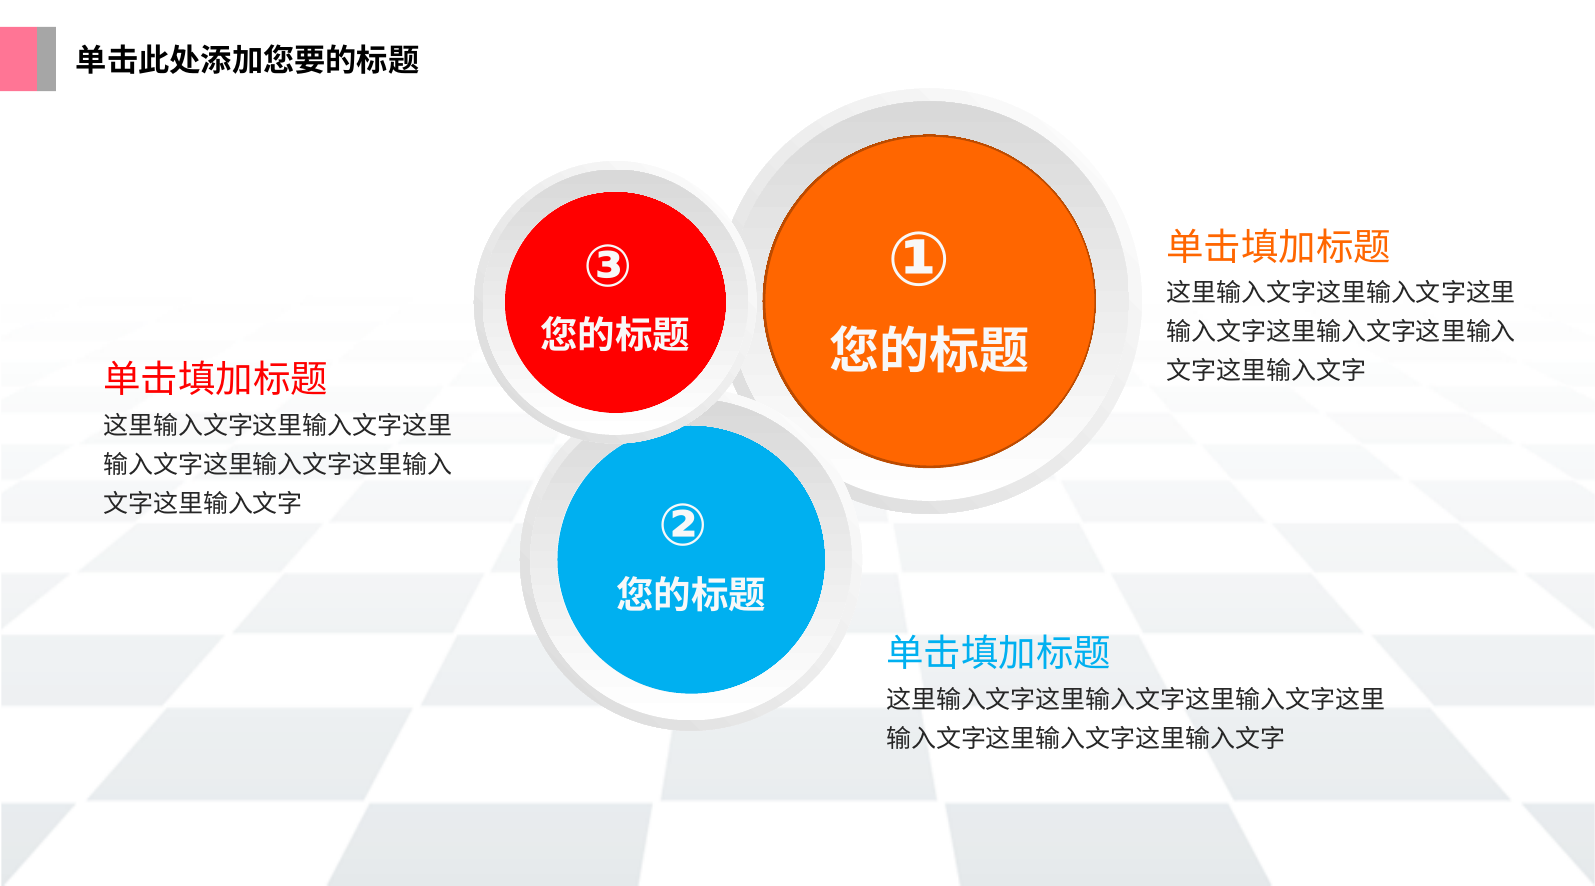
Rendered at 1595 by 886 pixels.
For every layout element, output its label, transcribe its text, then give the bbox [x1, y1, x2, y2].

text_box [706, 88, 1152, 514]
text_box 单击填加标题 这里输入文字这里输入文字这里输入文字这里输入文字这里输入文字这里输入文字 [1157, 202, 1554, 438]
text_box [511, 388, 871, 731]
text_box 单击填加标题 这里输入文字这里输入文字这里输入文字这里输入文字这里输入文字这里输入文字 [88, 334, 491, 570]
text_box 单击填加标题 这里输入文字这里输入文字这里输入文字这里输入文字这里输入文字这里输入文字 [871, 608, 1424, 805]
picture [0, 0, 1595, 886]
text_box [467, 160, 764, 444]
